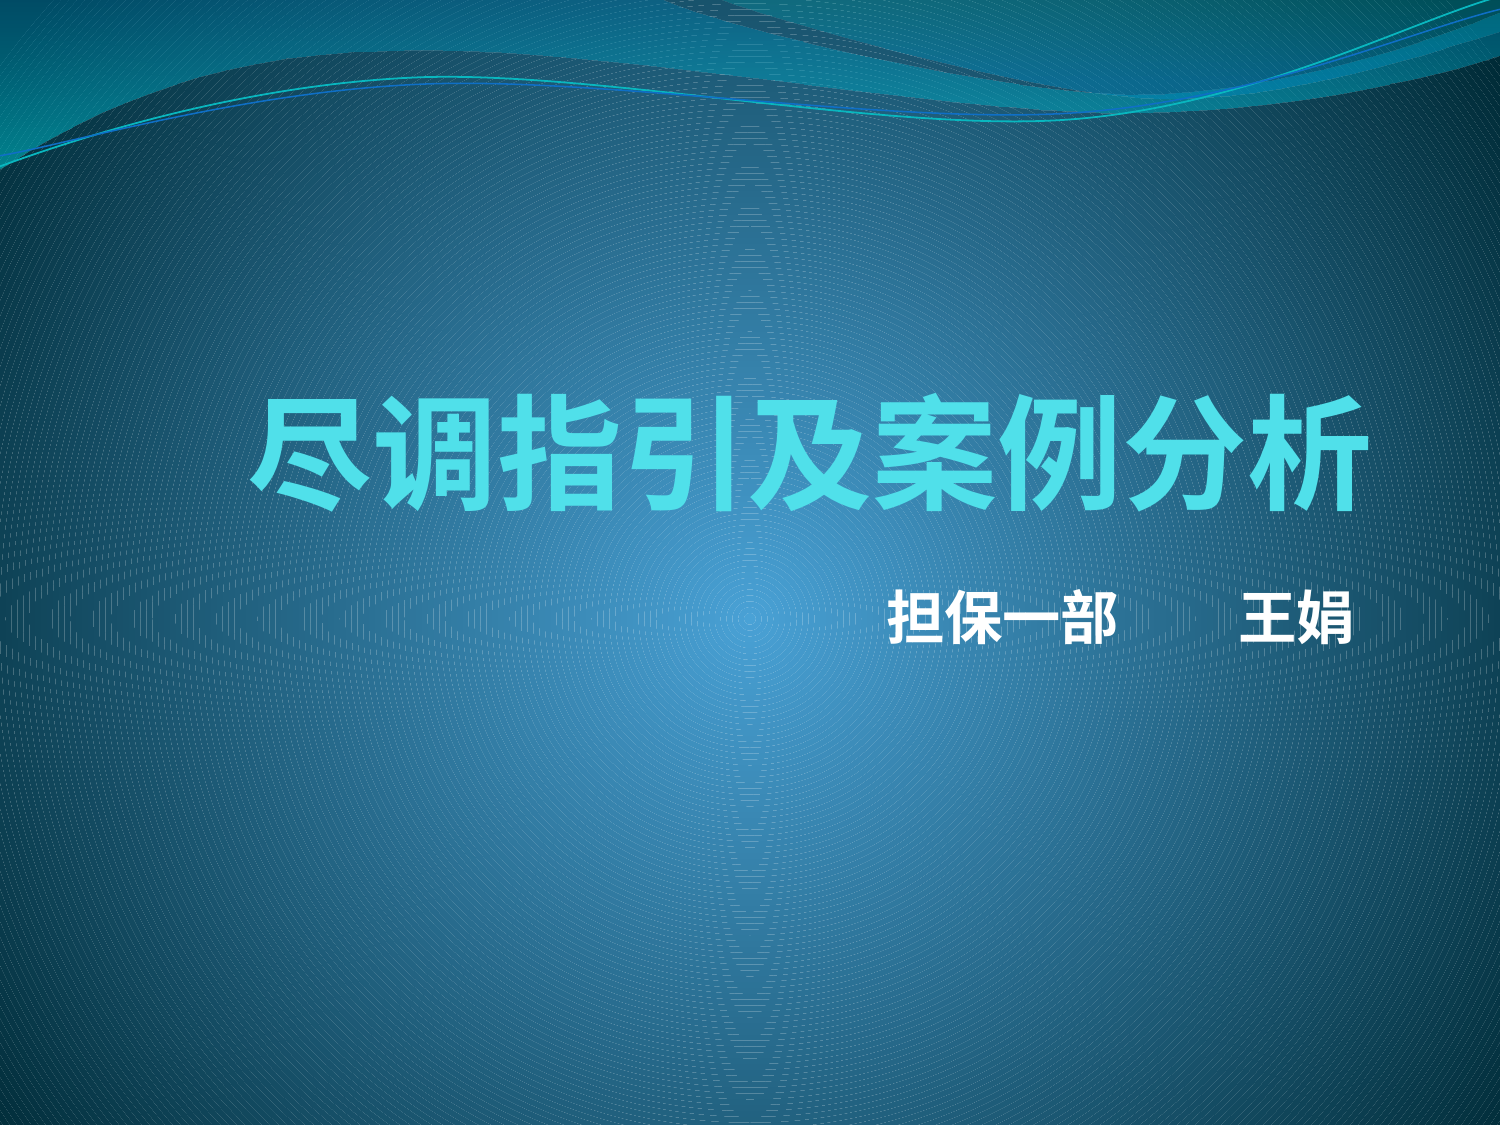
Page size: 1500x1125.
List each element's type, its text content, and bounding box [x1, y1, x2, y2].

subtitle 担保一部 王娟 [76, 574, 1366, 862]
title 尽调指引及案例分析 [87, 224, 1376, 525]
